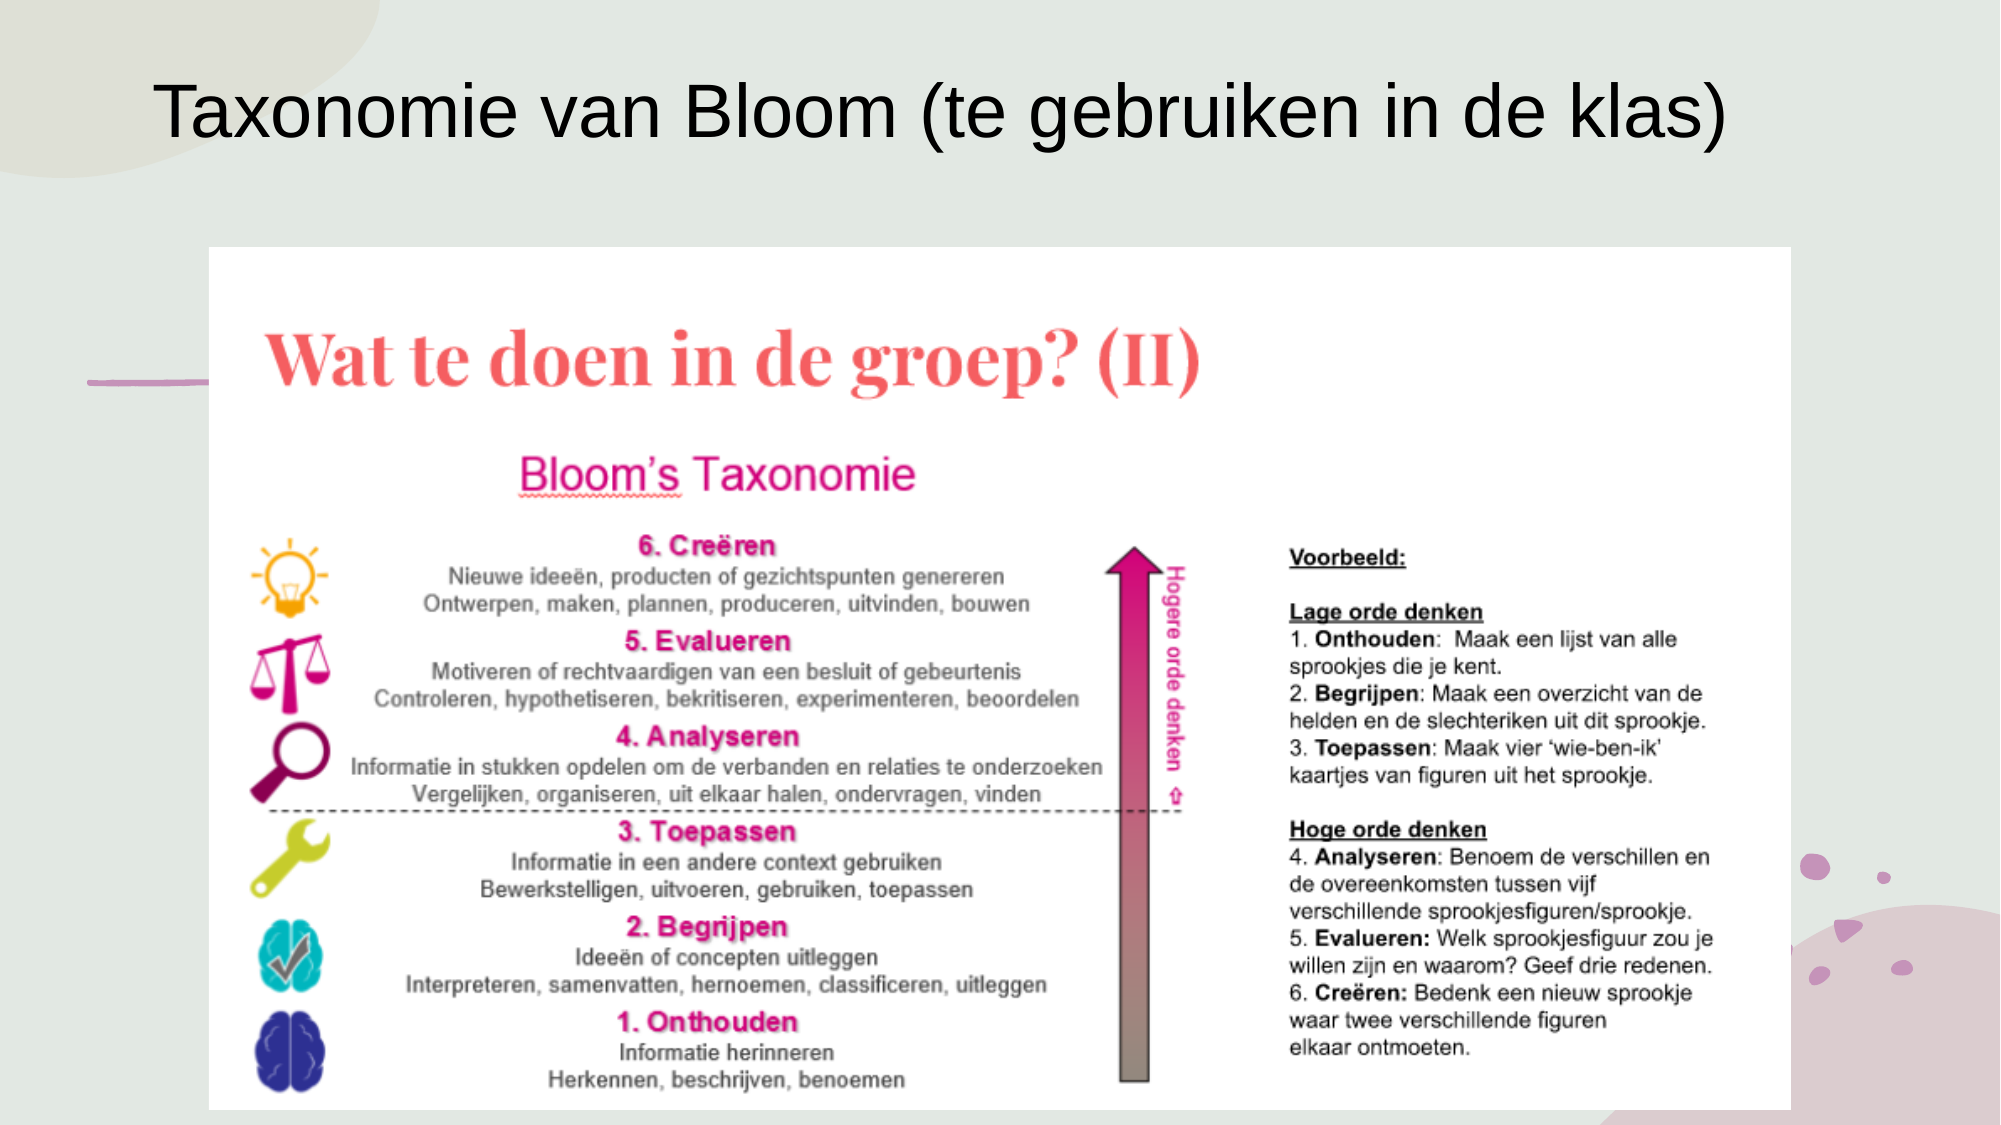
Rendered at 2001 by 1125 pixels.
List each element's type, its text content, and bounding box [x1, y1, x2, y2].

title Taxonomie van Bloom (te gebruiken in de klas) [137, 33, 1791, 160]
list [208, 247, 1792, 1110]
